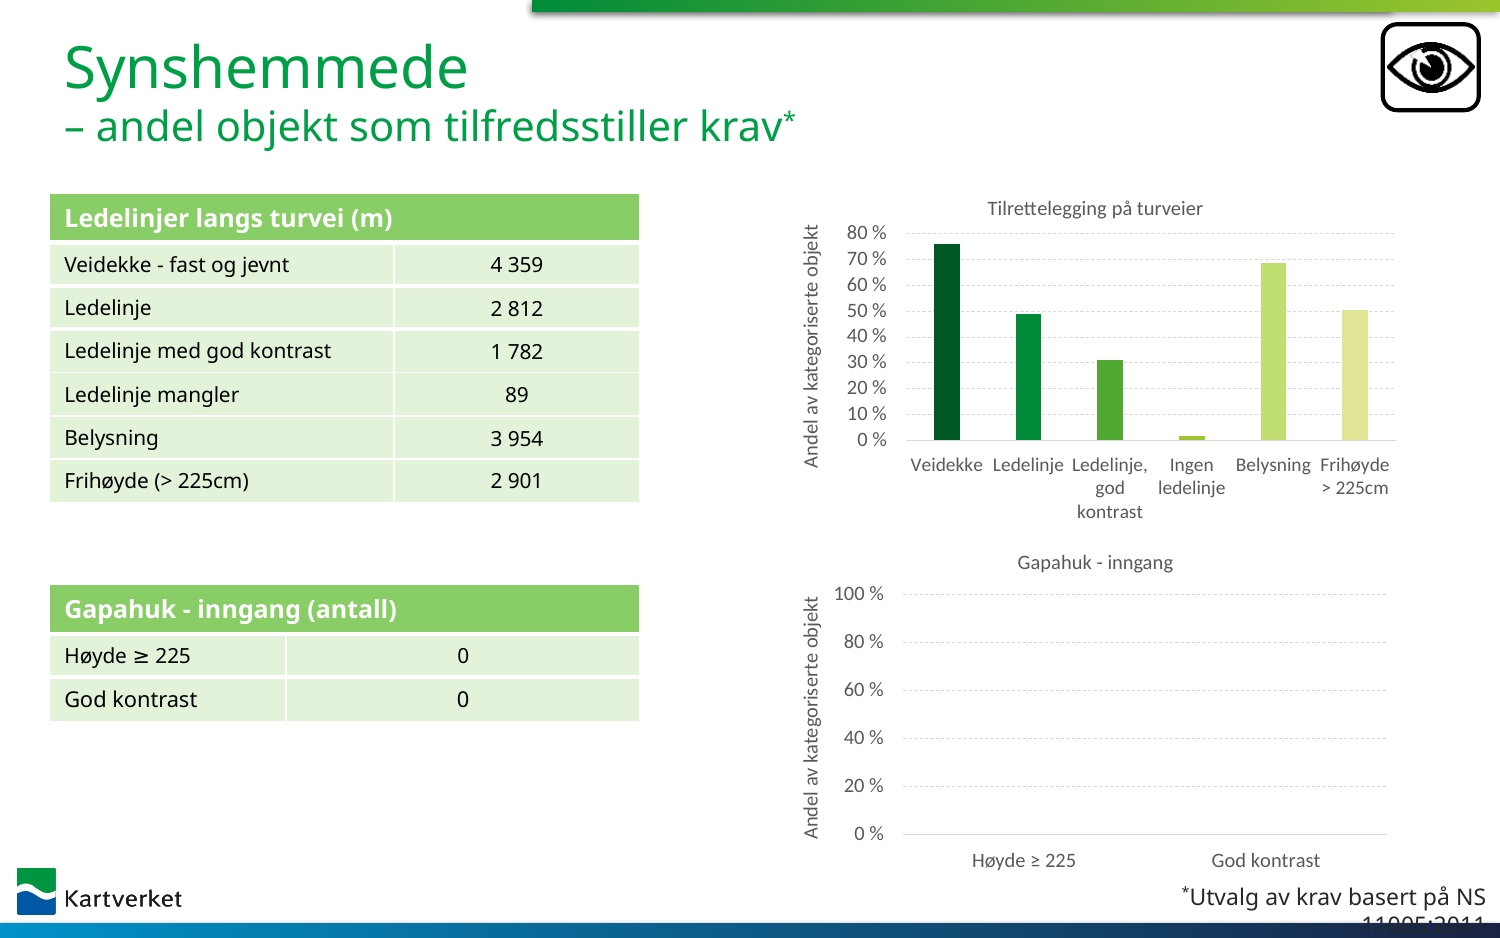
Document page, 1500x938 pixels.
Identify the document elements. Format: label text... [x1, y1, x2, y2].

table_cell Høyde ≥ 225 [50, 636, 285, 675]
table_cell Ledelinje mangler [50, 373, 393, 415]
table_cell Frihøyde (> 225cm) [50, 460, 393, 502]
picture [791, 187, 1400, 526]
table_cell 4 359 [395, 245, 639, 284]
table_cell 0 [287, 679, 639, 721]
text_box *Utvalg av krav basert på NS 11005:2011 [1068, 873, 1500, 938]
table_cell 0 [287, 636, 639, 675]
table_header Gapahuk - inngang (antall) [50, 585, 639, 632]
table_cell Belysning [50, 417, 393, 458]
table_cell 2 901 [395, 460, 639, 502]
text_box Synshemmede – andel objekt som tilfredsstiller krav* [49, 24, 1431, 158]
table_cell 2 812 [395, 288, 639, 327]
table_cell God kontrast [50, 679, 285, 721]
table_cell Ledelinje med god kontrast [50, 331, 393, 372]
table_cell 3 954 [395, 417, 639, 458]
table_cell Ledelinje [50, 288, 393, 327]
picture [791, 541, 1400, 880]
table_cell 1 782 [395, 331, 639, 372]
table_header Ledelinjer langs turvei (m) [50, 194, 639, 240]
table_cell 89 [395, 373, 639, 415]
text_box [1382, 24, 1480, 111]
table_cell Veidekke - fast og jevnt [50, 245, 393, 284]
